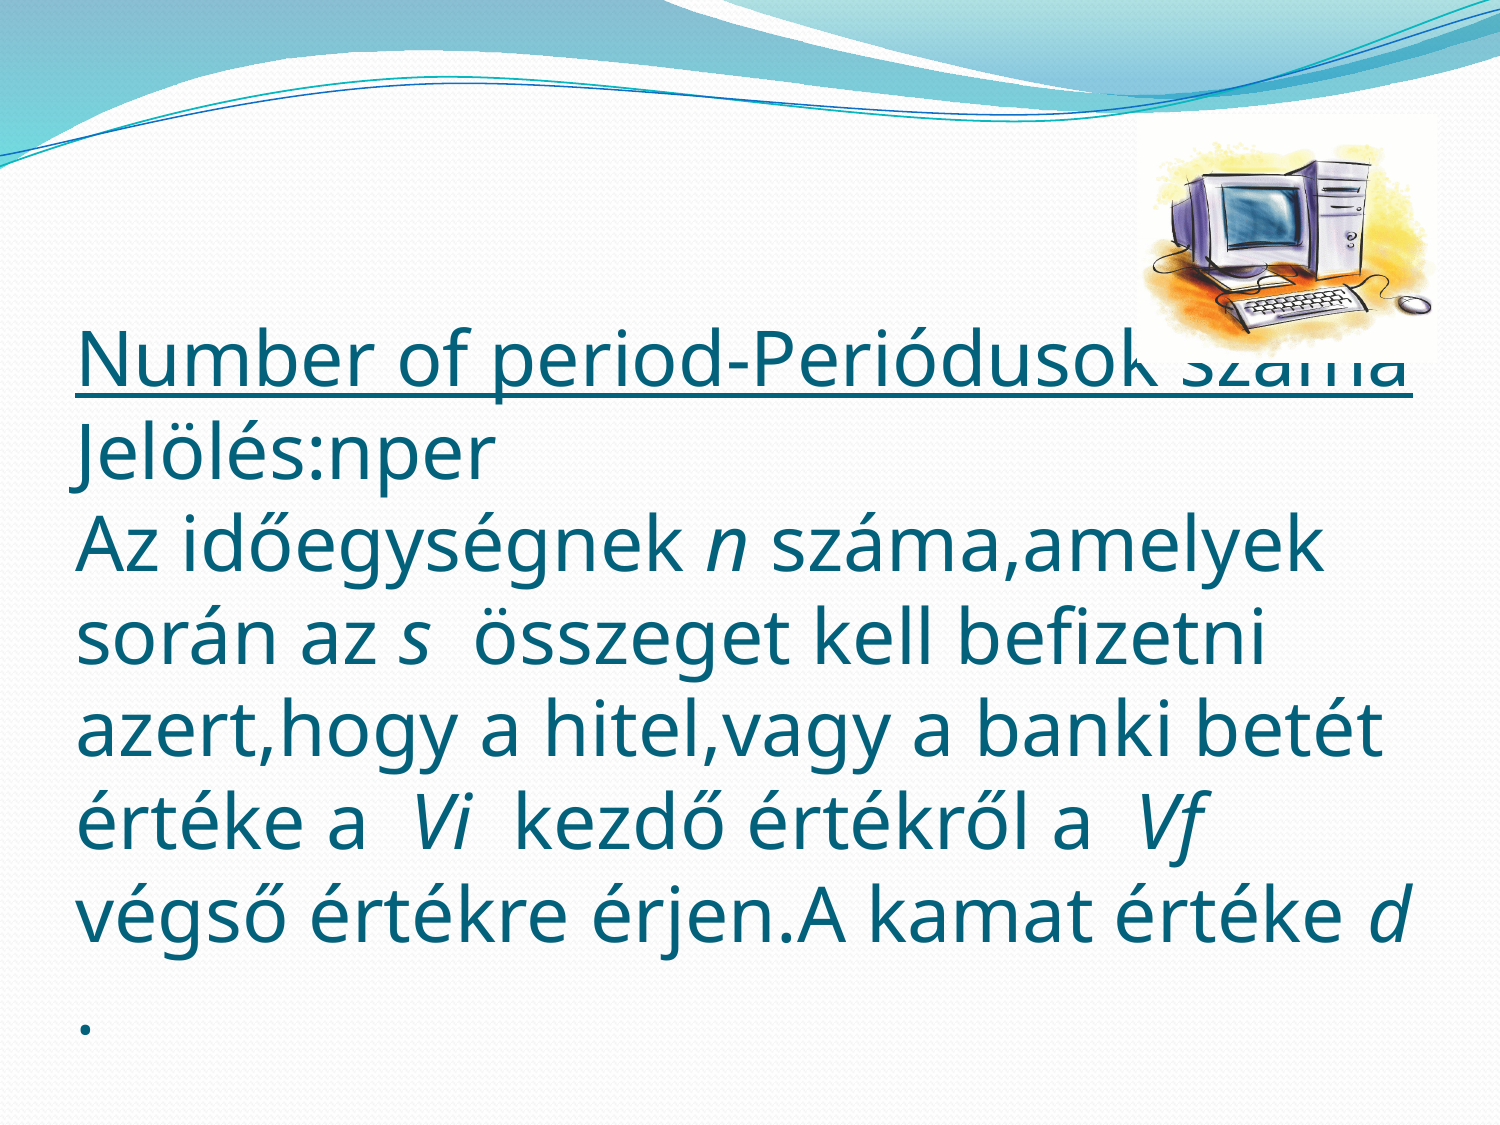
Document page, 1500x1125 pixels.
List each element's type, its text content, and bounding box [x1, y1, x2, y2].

picture [1137, 113, 1438, 363]
title Number of period-Periódusok száma Jelölés:nper Az időegységnek n száma,amelyek során az s összeget kell befizetni azert,hogy a hitel,vagy a banki betét értéke a Vi kezdő értékről a Vf végső értékre érjen.A kamat értéke d . [75, 45, 1425, 1050]
